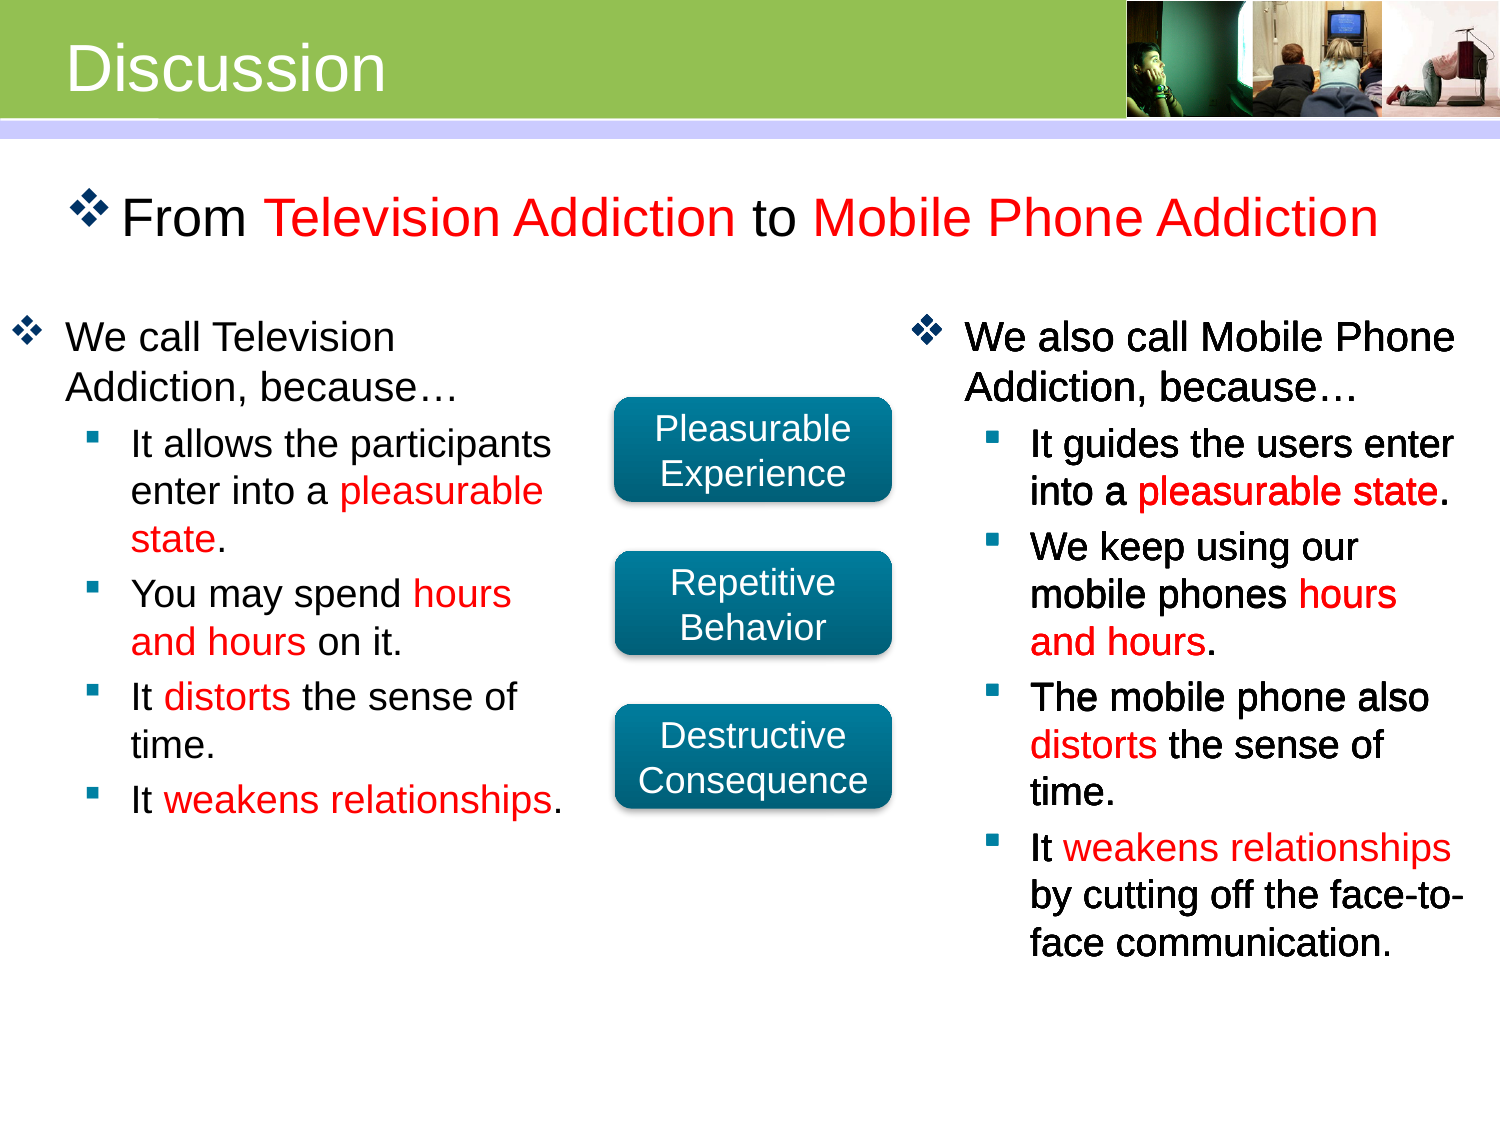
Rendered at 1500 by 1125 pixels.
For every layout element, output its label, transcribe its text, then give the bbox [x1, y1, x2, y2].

title Discussion [49, 24, 1213, 106]
text_box Destructive Consequence [614, 704, 892, 809]
picture [1127, 1, 1500, 117]
list From Television Addiction to Mobile Phone Addiction [49, 174, 1438, 268]
text_box We also call Mobile Phone Addiction, because… It guides the users enter into a pleasurable state. We keep using our mobile phones hours and hours. The mobile phone also distorts the sense of time. It weakens relationships by cutting off the face-to-face communication. [893, 302, 1482, 977]
text_box We call Television Addiction, because… It allows the participants enter into a pleasurable state. You may spend hours and hours on it. It distorts the sense of time. It weakens relationships. [0, 302, 582, 942]
text_box Pleasurable Experience [614, 397, 892, 502]
text_box Repetitive Behavior [614, 550, 892, 656]
